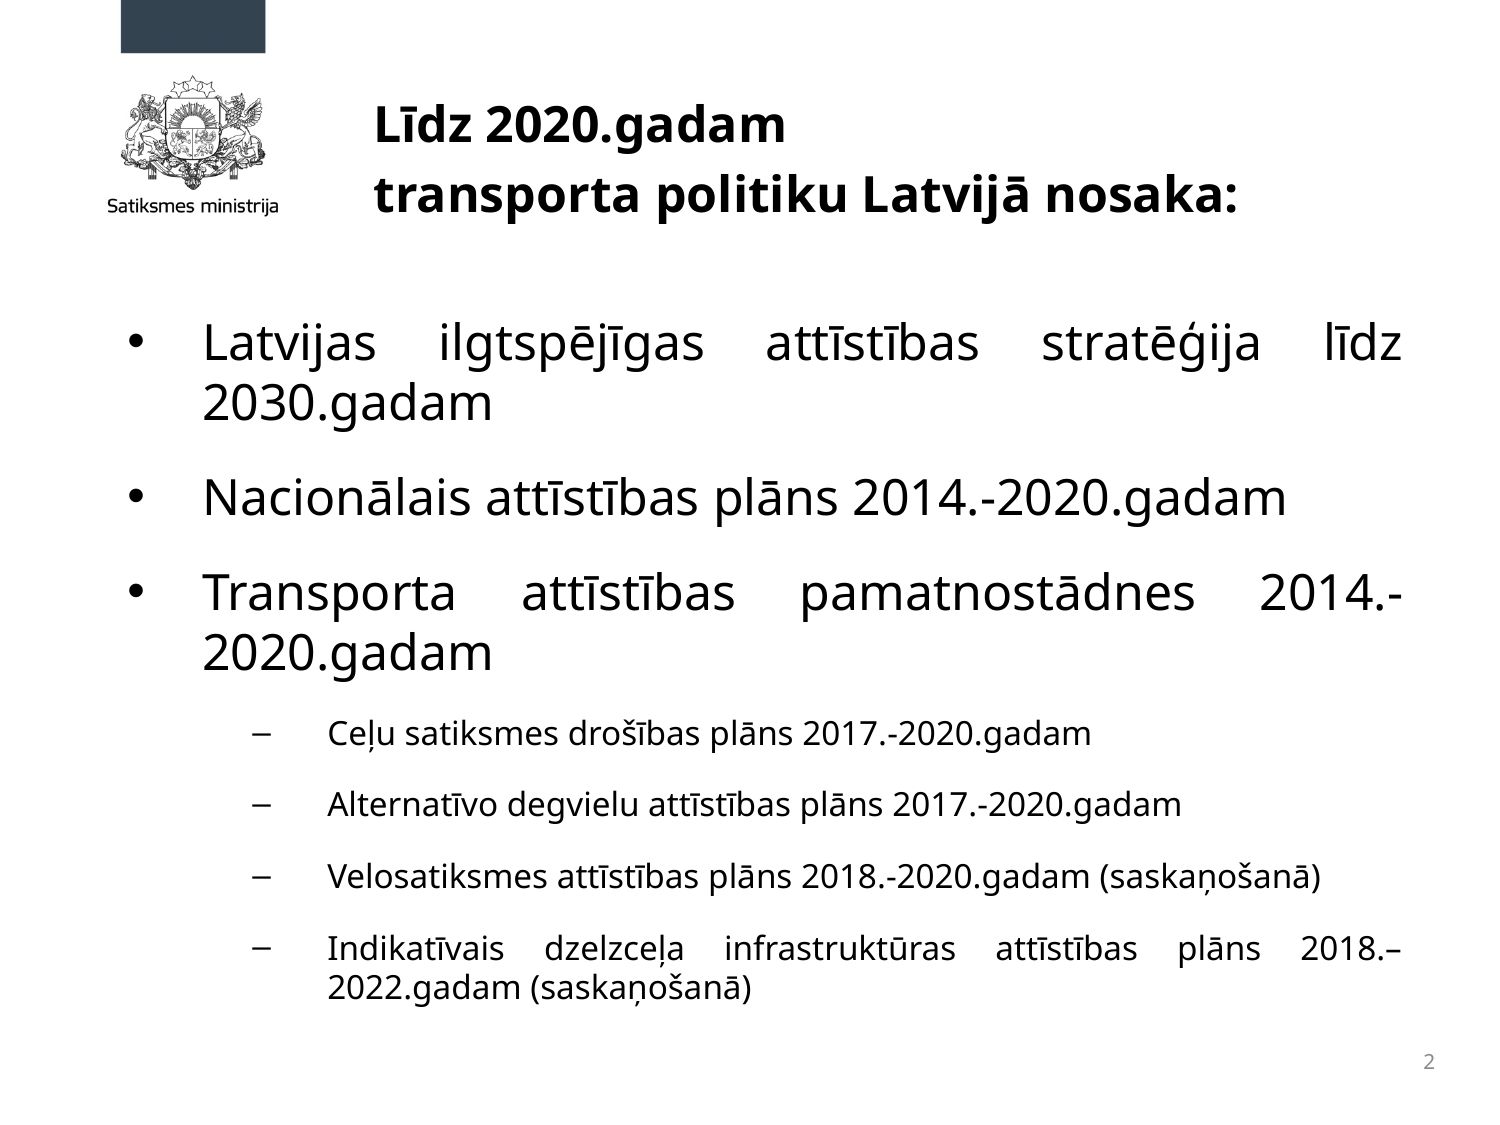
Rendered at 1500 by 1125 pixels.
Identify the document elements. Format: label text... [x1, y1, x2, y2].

slide_number 2 [1400, 1037, 1450, 1088]
list Līdz 2020.gadam transporta politiku Latvijā nosaka: [358, 85, 1420, 256]
picture [48, 0, 338, 321]
text_box Latvijas ilgtspējīgas attīstības stratēģija līdz 2030.gadam Nacionālais attīstības plāns 2014.-2020.gadam Transporta attīstības pamatnostādnes 2014.-2020.gadam Ceļu satiksmes drošības plāns 2017.-2020.gadam Alternatīvo degvielu attīstības plāns 2017.-2020.gadam Velosatiksmes attīstības plāns 2018.-2020.gadam (saskaņošanā) Indikatīvais dzelzceļa infrastruktūras attīstības plāns 2018.–2022.gadam (saskaņošanā) [111, 302, 1420, 1071]
